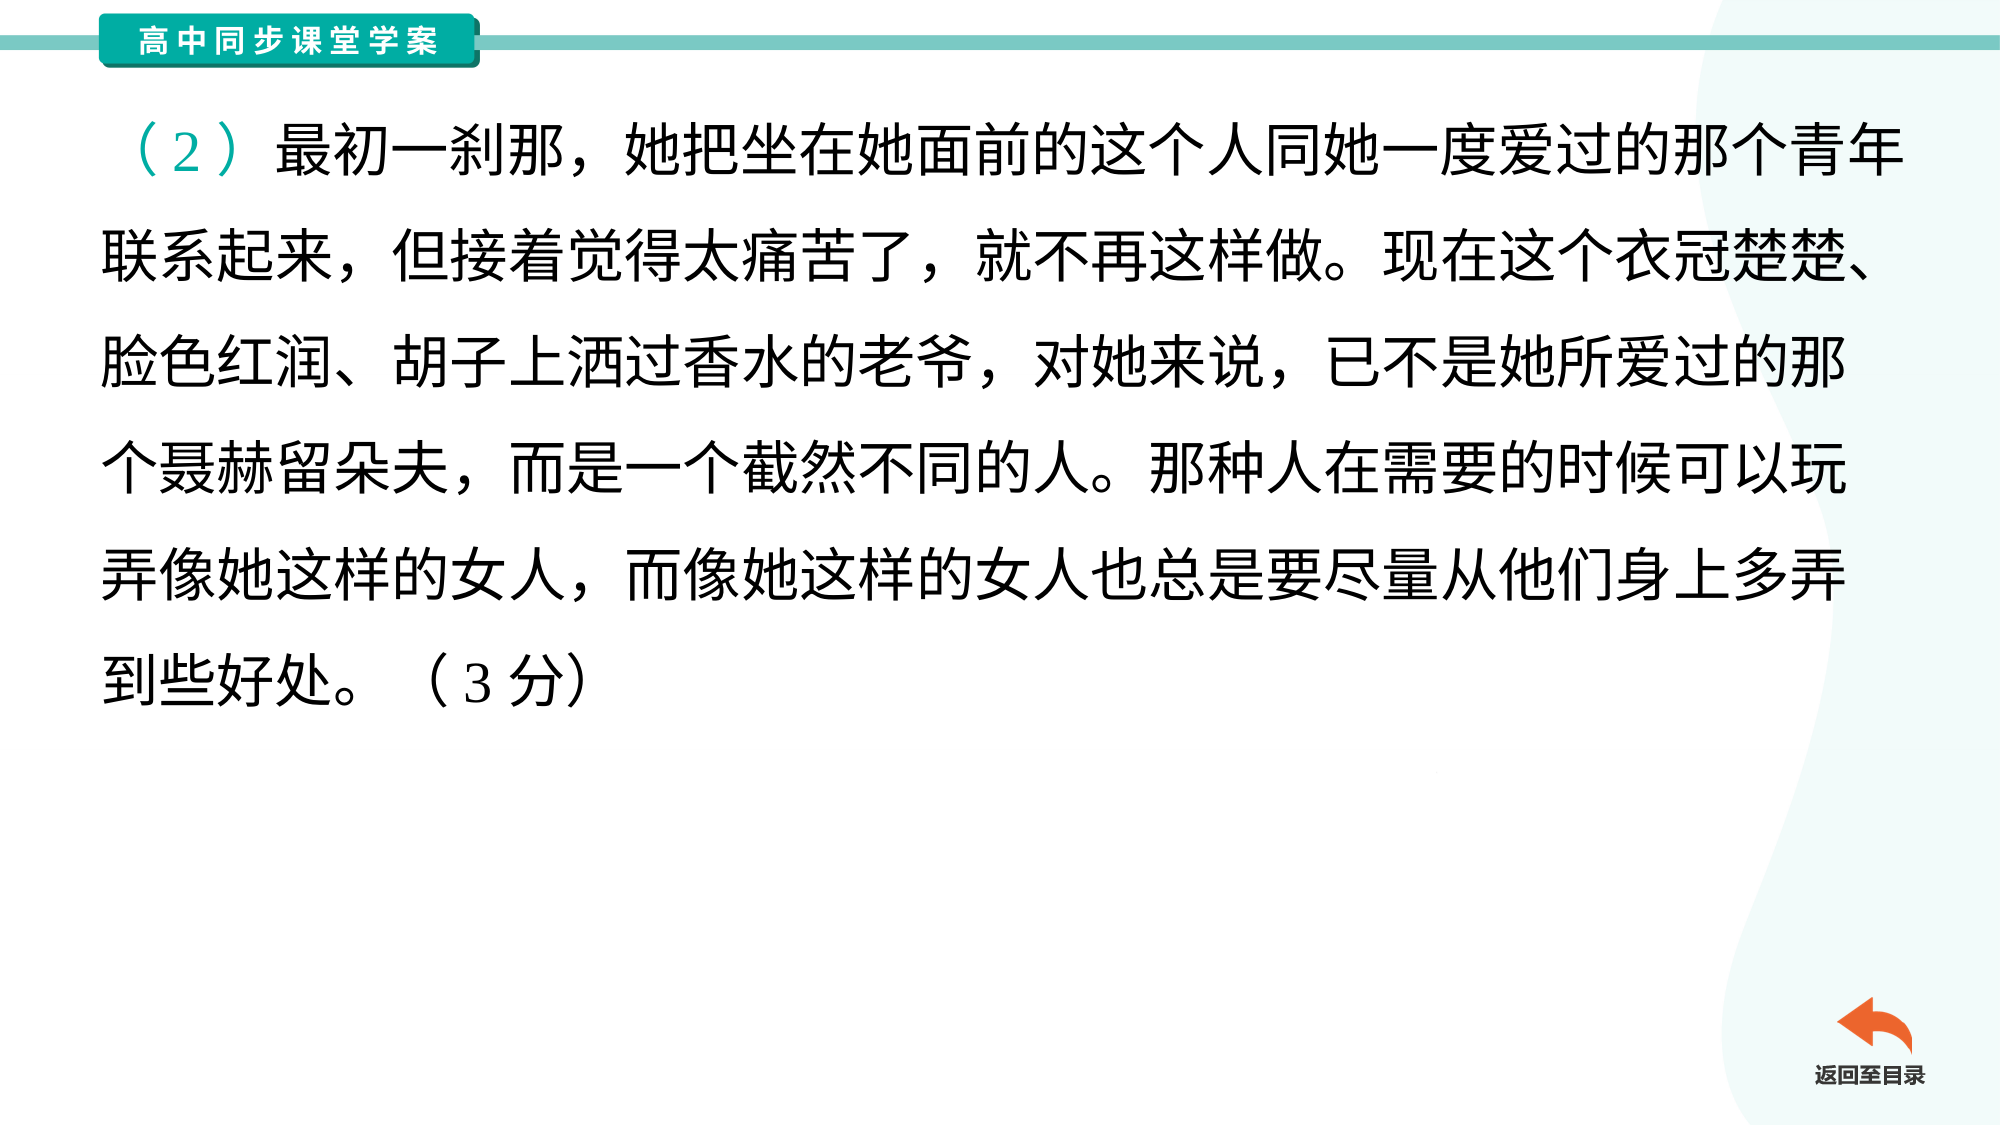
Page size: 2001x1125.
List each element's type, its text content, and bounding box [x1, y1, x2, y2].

text_box （2）最初一刹那，她把坐在她面前的这个人同她一度爱过的那个青年 联系起来，但接着觉得太痛苦了，就不再这样做。现在这个衣冠楚楚、 脸色红润、胡子上洒过香水的老爷，对她来说，已不是她所爱过的那 个聂赫留朵夫，而是一个截然不同的人。那种人在需要的时候可以玩 弄像她这样的女人，而像她这样的女人也总是要尽量从他们身上多弄 到些好处。（3分） [100, 76, 1899, 715]
picture [0, 0, 2000, 1125]
